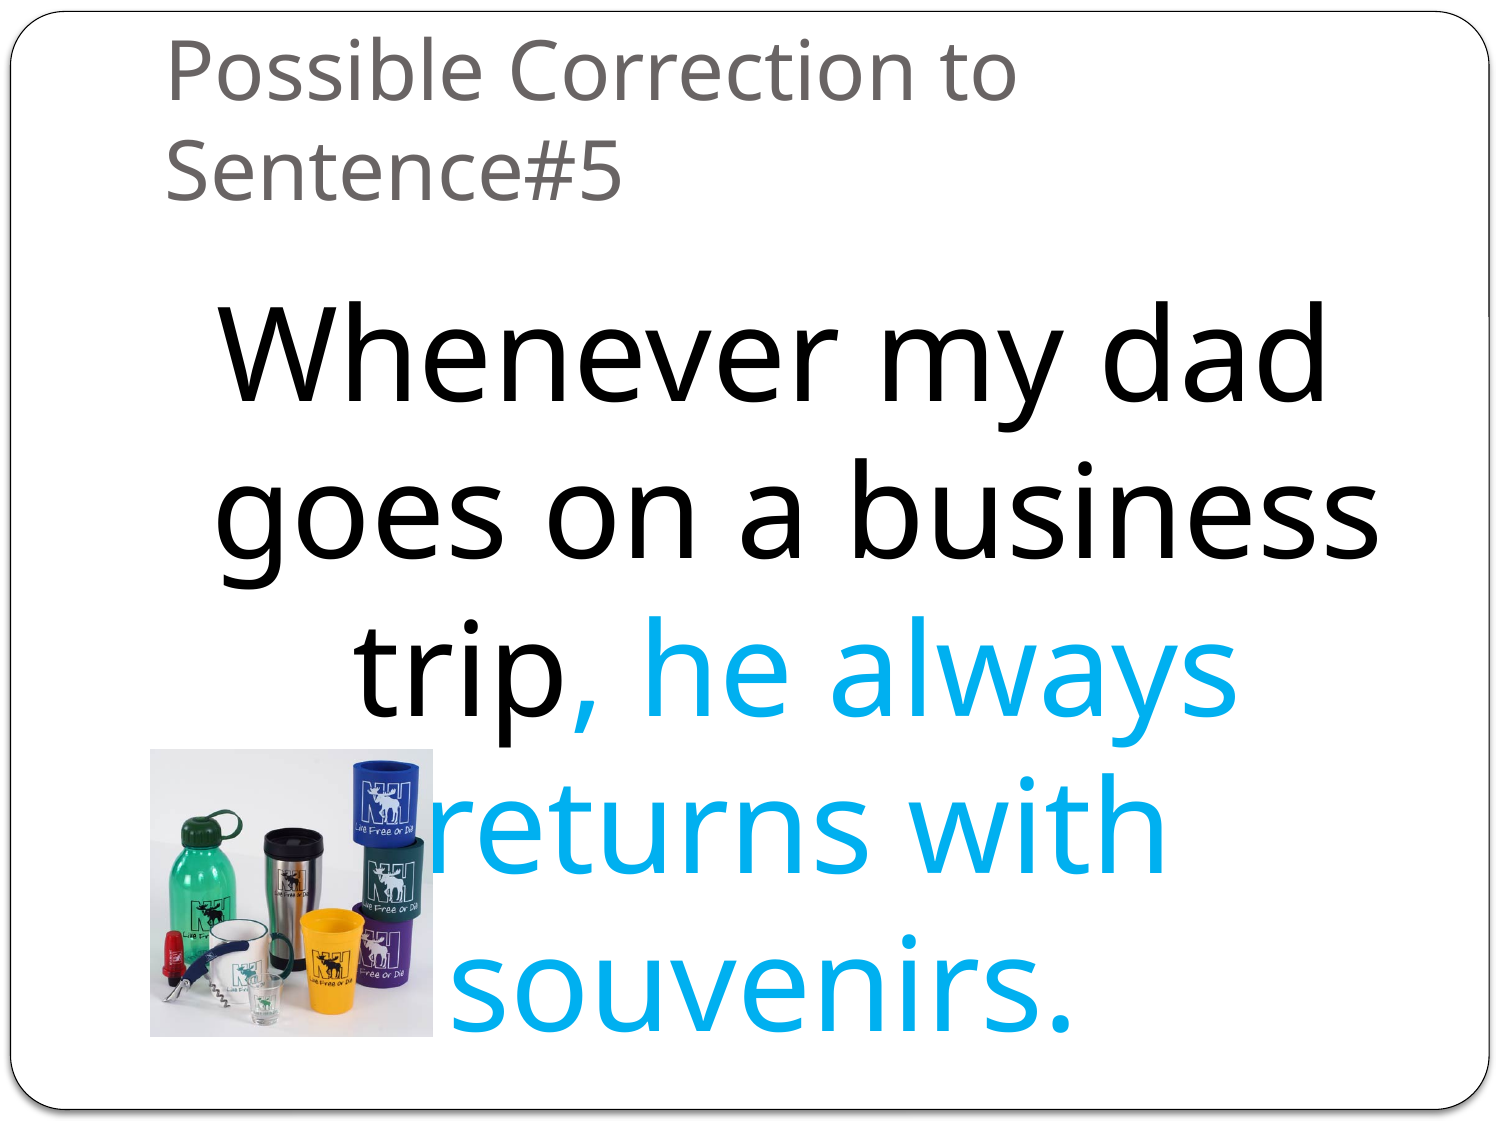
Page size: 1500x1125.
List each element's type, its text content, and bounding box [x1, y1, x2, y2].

list Whenever my dad goes on a business trip, he always returns with souvenirs. [137, 262, 1413, 975]
title Possible Correction to Sentence#5 [150, 45, 1425, 233]
picture [149, 749, 434, 1037]
